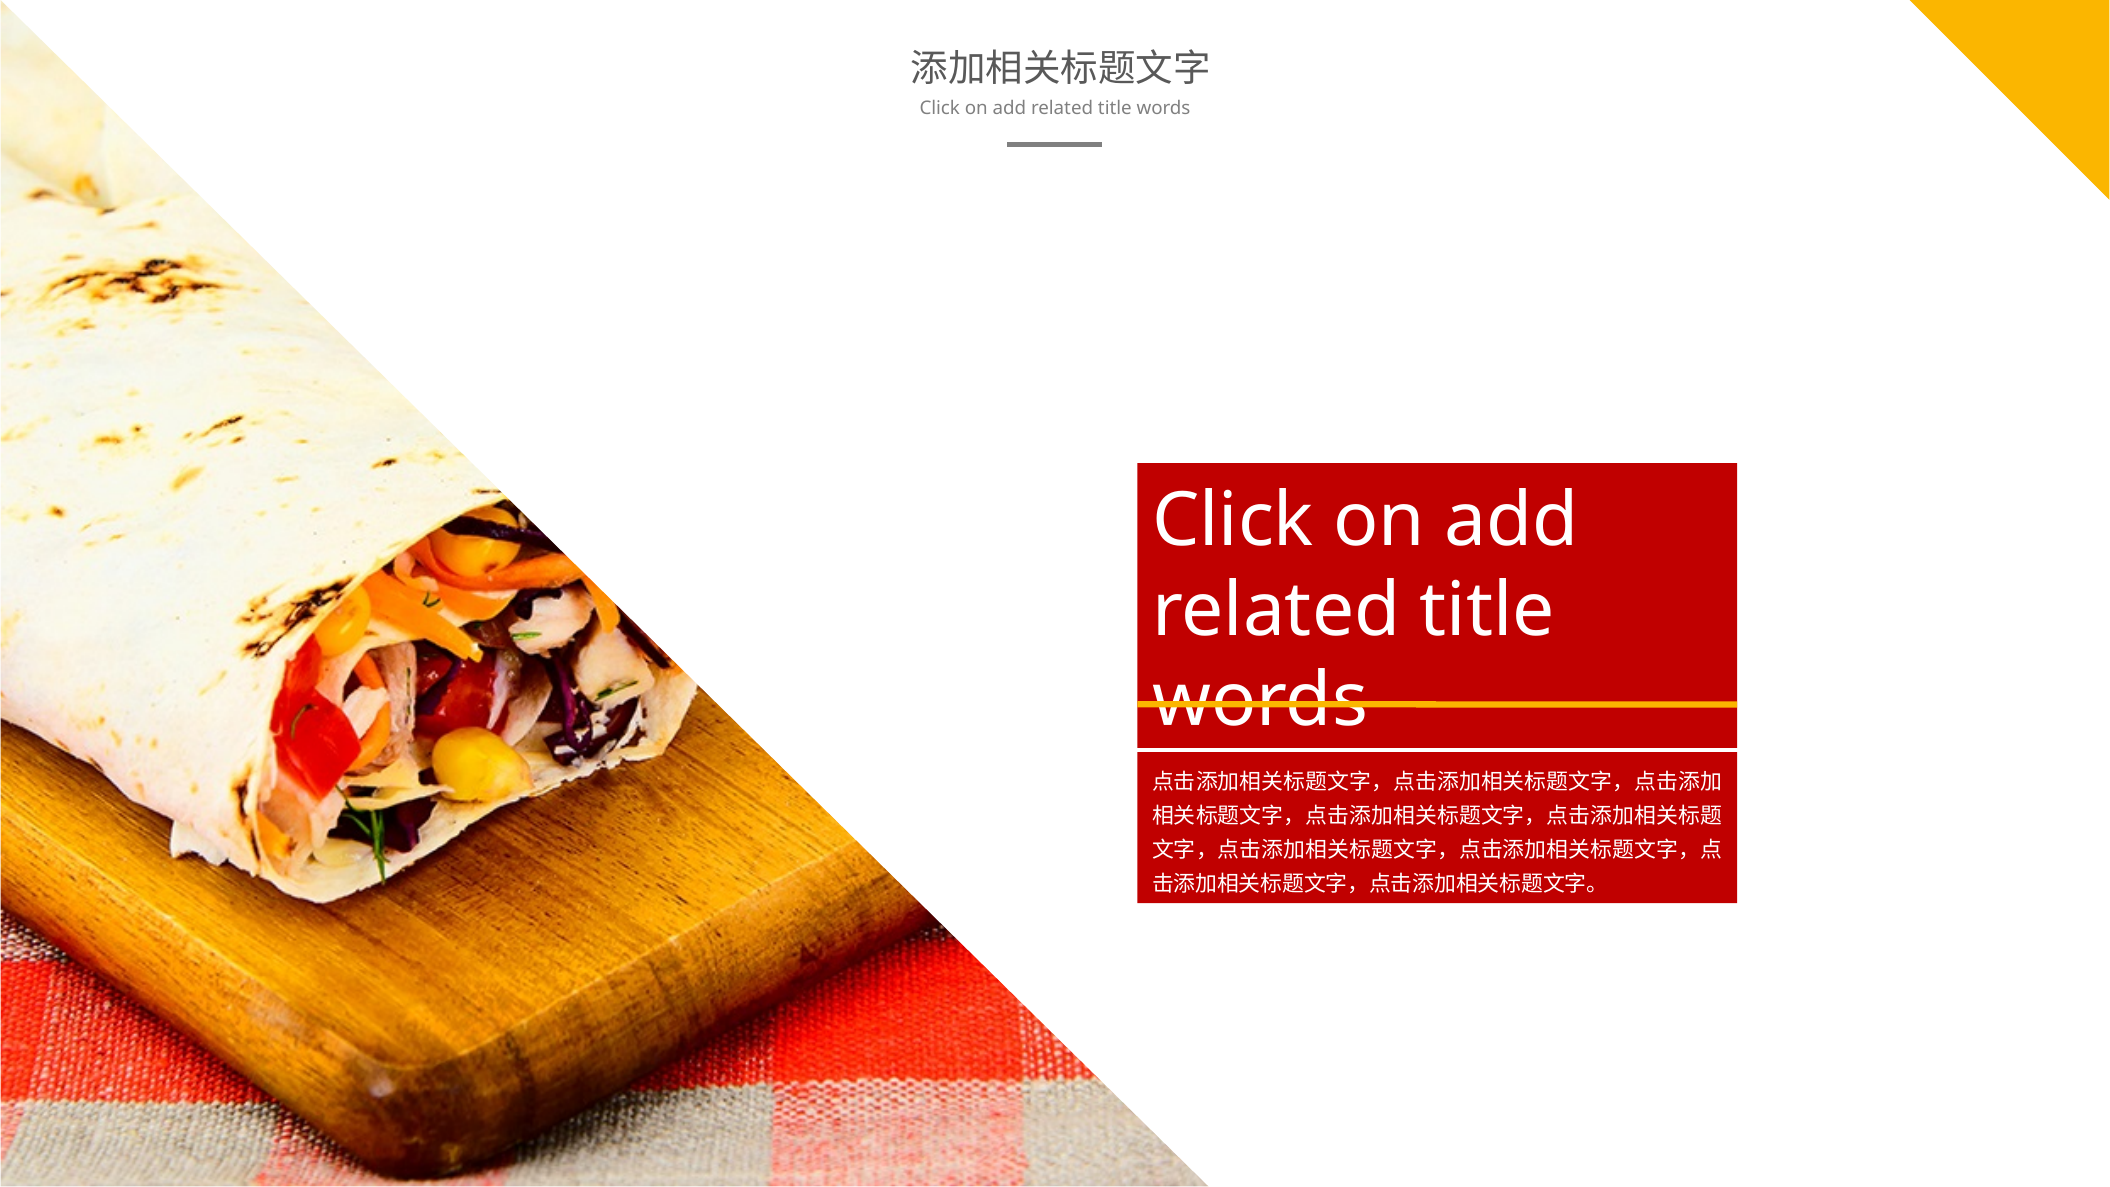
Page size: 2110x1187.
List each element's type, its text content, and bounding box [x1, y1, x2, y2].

text_box [0, 0, 1209, 1187]
text_box Click on add related title words [1137, 705, 1738, 748]
text_box [1909, 0, 2110, 201]
text_box 添加相关标题文字 [877, 37, 1245, 95]
text_box 点击添加相关标题文字，点击添加相关标题文字，点击添加相关标题文字，点击添加相关标题文字，点击添加相关标题文字，点击添加相关标题文字，点击添加相关标题文字，点击添加相关标题文字，点击添加相关标题文字。 [1137, 752, 1738, 904]
text_box Click on add related title words [1137, 463, 1738, 704]
text_box Click on add related title words [877, 89, 1232, 124]
